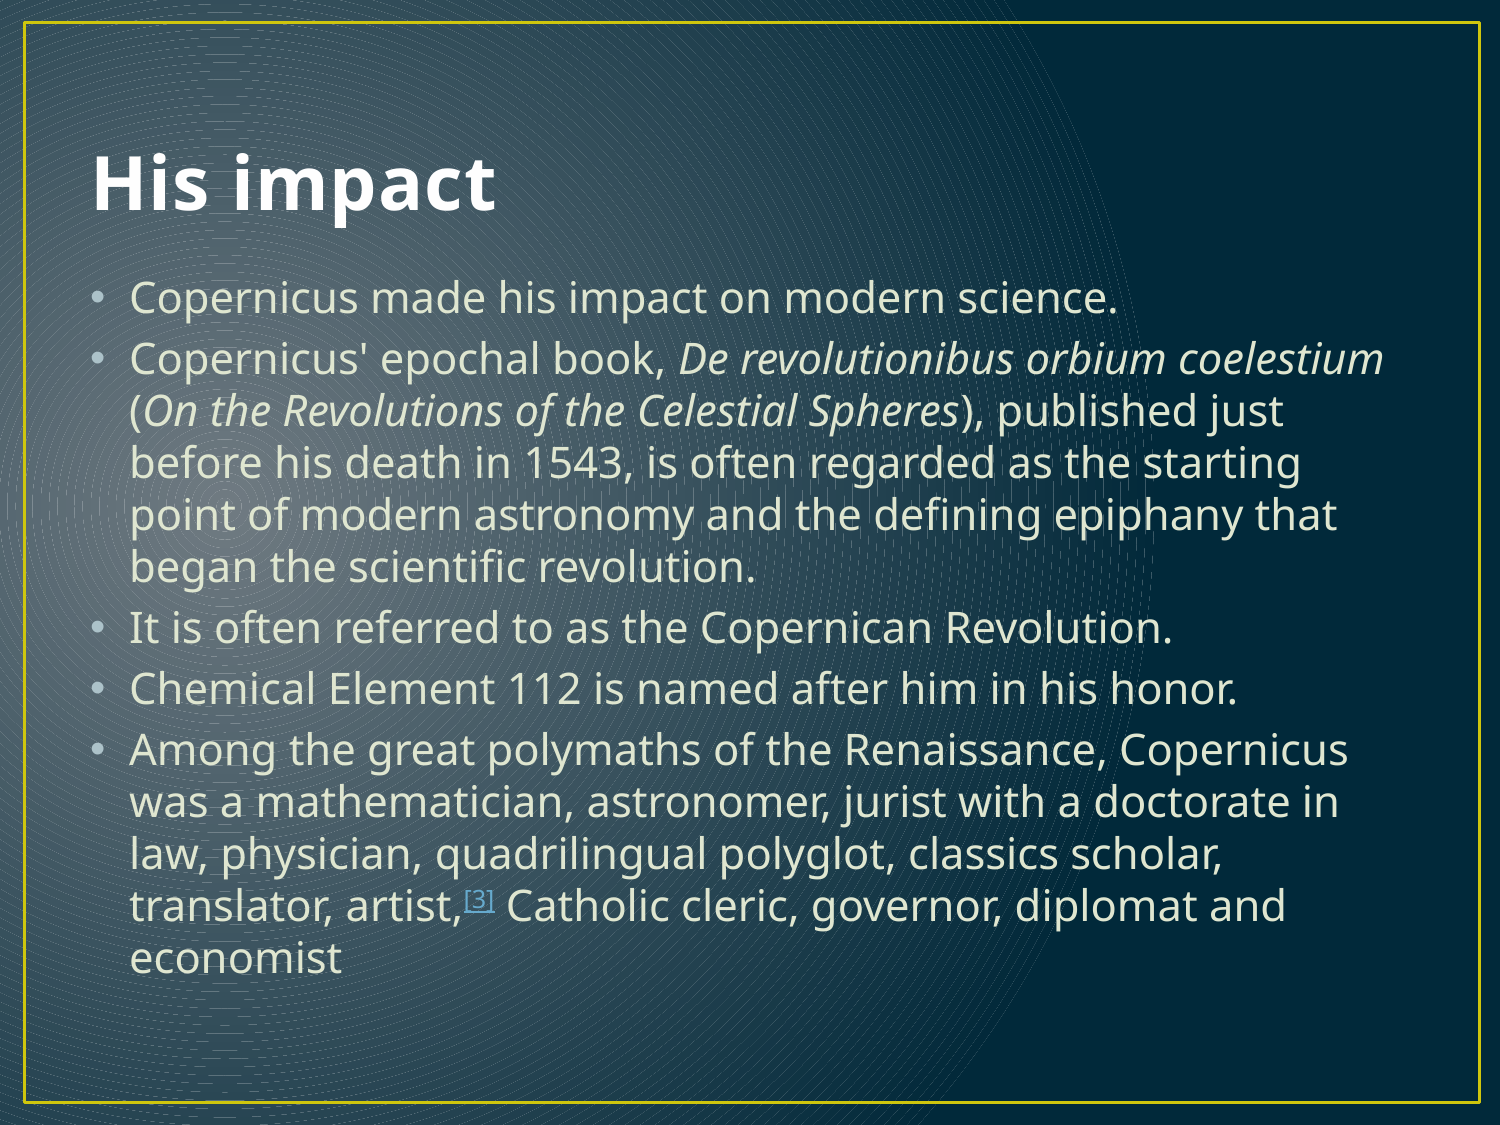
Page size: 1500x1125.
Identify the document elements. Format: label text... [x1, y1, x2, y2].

title His impact [75, 45, 1425, 233]
list Copernicus made his impact on modern science. Copernicus' epochal book, De revolutionibus orbium coelestium (On the Revolutions of the Celestial Spheres), published just before his death in 1543, is often regarded as the starting point of modern astronomy and the defining epiphany that began the scientific revolution. It is often referred to as the Copernican Revolution. Chemical Element 112 is named after him in his honor. Among the great polymaths of the Renaissance, Copernicus was a mathematician, astronomer, jurist with a doctorate in law, physician, quadrilingual polyglot, classics scholar, translator, artist,[3] Catholic cleric, governor, diplomat and economist [75, 262, 1425, 1005]
